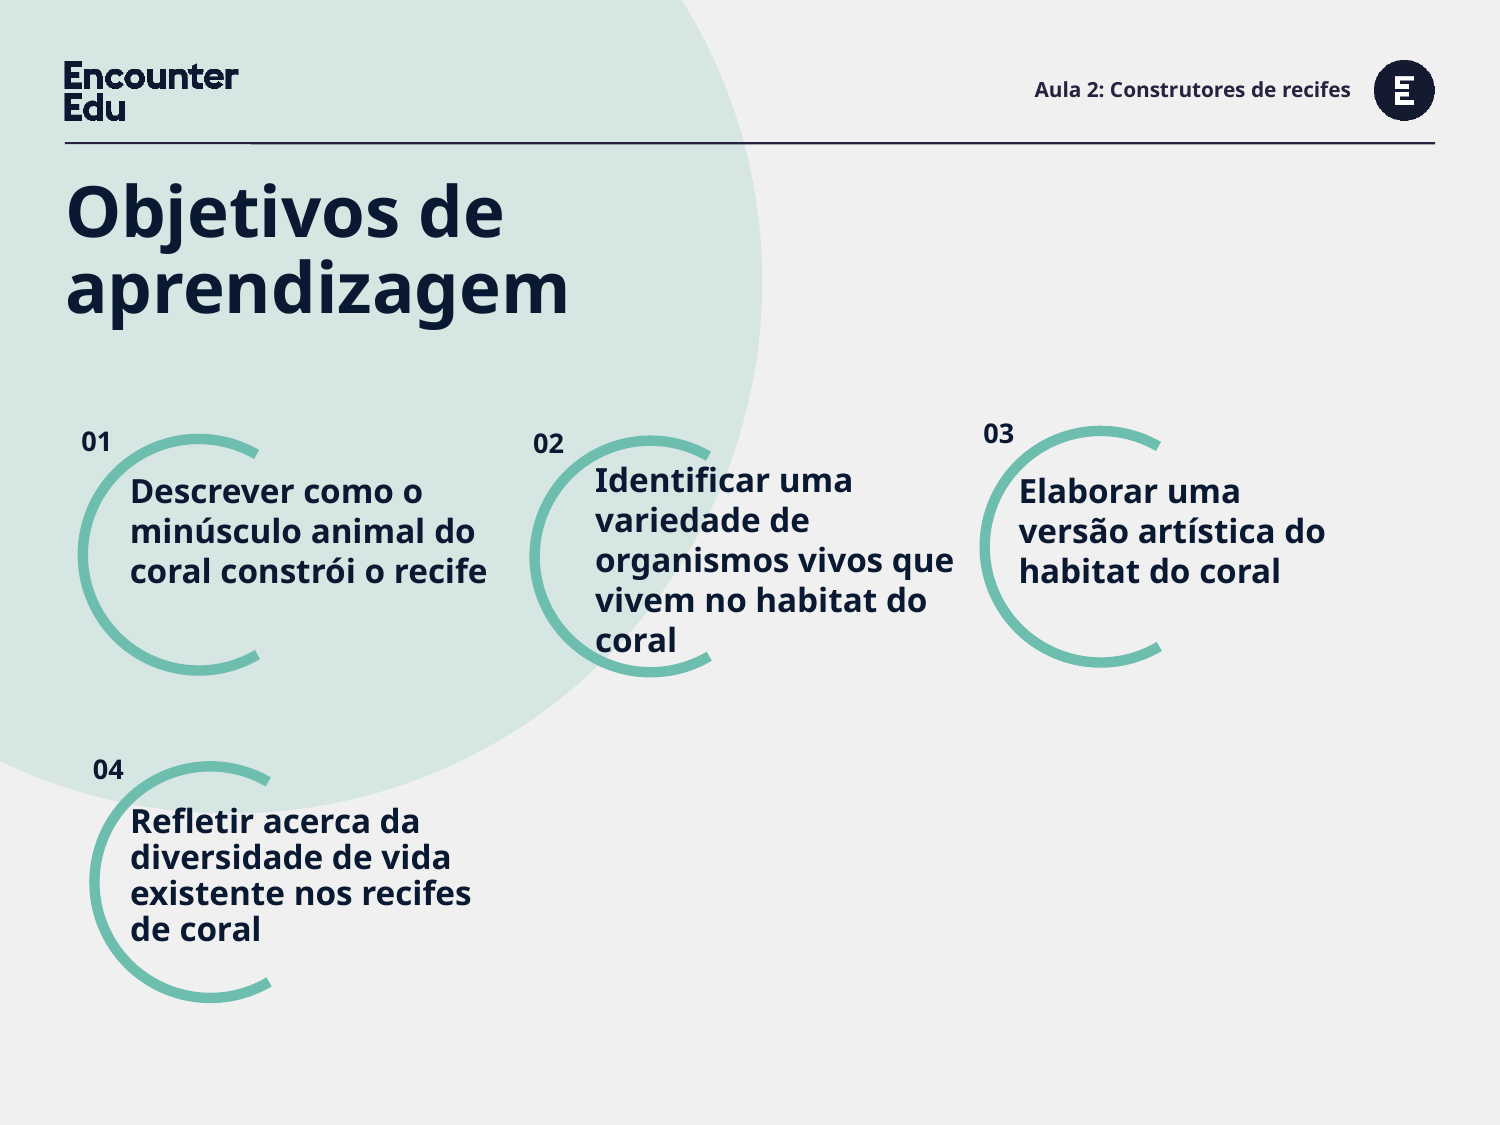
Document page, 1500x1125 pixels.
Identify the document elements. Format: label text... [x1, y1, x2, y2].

list Descrever como o minúsculo animal do coral constrói o recife [121, 462, 497, 636]
title Aula 2: Construtores de recifes [749, 67, 1359, 114]
list Identificar uma variedade de organismos vivos que vivem no habitat do coral [587, 451, 1005, 639]
picture [1372, 58, 1436, 122]
list Refletir acerca da diversidade de vida existente nos recifes de coral [122, 796, 498, 971]
picture [60, 59, 243, 122]
list Objetivos de aprendizagem [56, 167, 589, 229]
list Elaborar uma versão artística do habitat do coral [1010, 462, 1359, 636]
